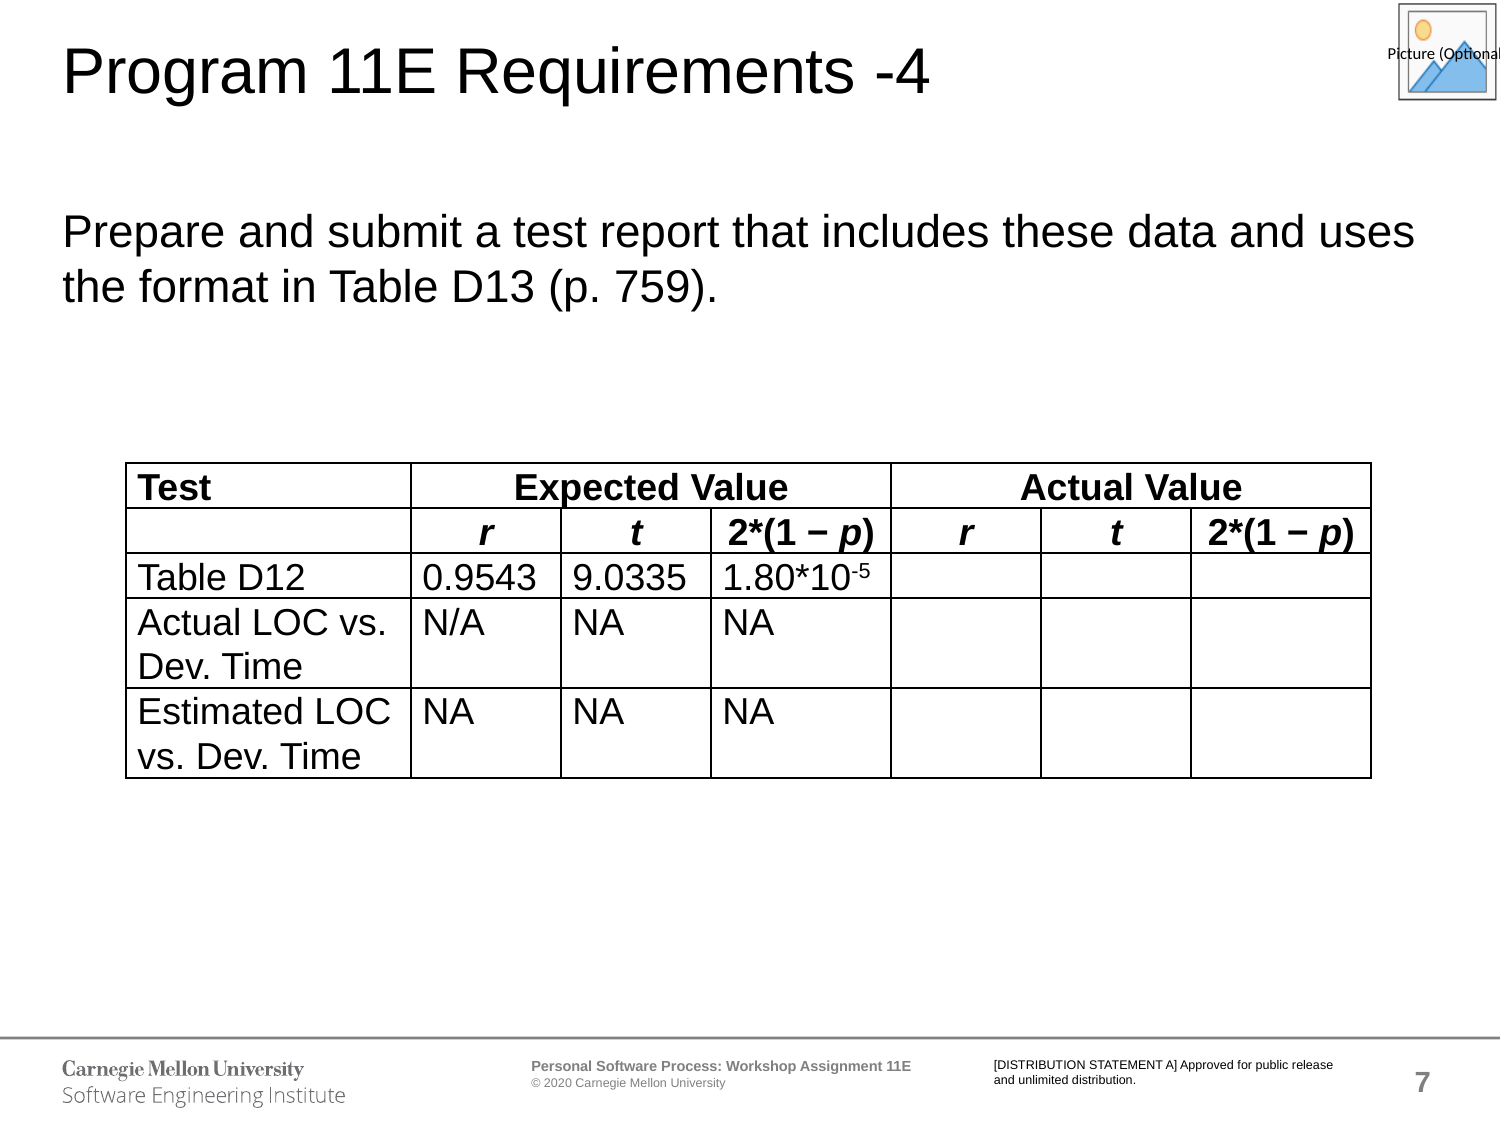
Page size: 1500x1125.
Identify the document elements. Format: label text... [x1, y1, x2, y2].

table_header Expected Value [412, 464, 890, 507]
table_cell NA [712, 599, 890, 687]
table_header Test [127, 464, 410, 507]
table_cell NA [562, 689, 710, 777]
table_cell Actual LOC vs. Dev. Time [127, 599, 410, 687]
table_cell [1042, 554, 1190, 597]
table_cell [1042, 599, 1190, 687]
table_cell [127, 509, 410, 552]
table_cell [892, 689, 1040, 777]
table_header Actual Value [892, 464, 1370, 507]
table_cell t [562, 509, 710, 552]
table_cell r [412, 509, 560, 552]
table_cell 2*(1 − p) [712, 509, 890, 552]
list Prepare and submit a test report that includes these data and uses the format in Table D13 (p. 759). [62, 201, 1431, 1000]
table_cell NA [412, 689, 560, 777]
table_cell N/A [412, 599, 560, 687]
table_cell r [892, 509, 1040, 552]
table_cell 0.9543 [412, 554, 560, 597]
table_cell [892, 599, 1040, 687]
table_cell Estimated LOC vs. Dev. Time [127, 689, 410, 777]
title Program 11E Requirements -4 [62, 37, 1338, 182]
table_cell Table D12 [127, 554, 410, 597]
table_cell [1042, 689, 1190, 777]
table_cell 1.80*10-5 [712, 554, 890, 597]
table_cell [1192, 689, 1370, 777]
picture [1394, 0, 1500, 105]
table_cell [1192, 599, 1370, 687]
table_cell t [1042, 509, 1190, 552]
table_cell NA [712, 689, 890, 777]
table_cell 2*(1 − p) [1192, 509, 1370, 552]
table_cell [1192, 554, 1370, 597]
table_cell 9.0335 [562, 554, 710, 597]
table_cell NA [562, 599, 710, 687]
table_cell [892, 554, 1040, 597]
